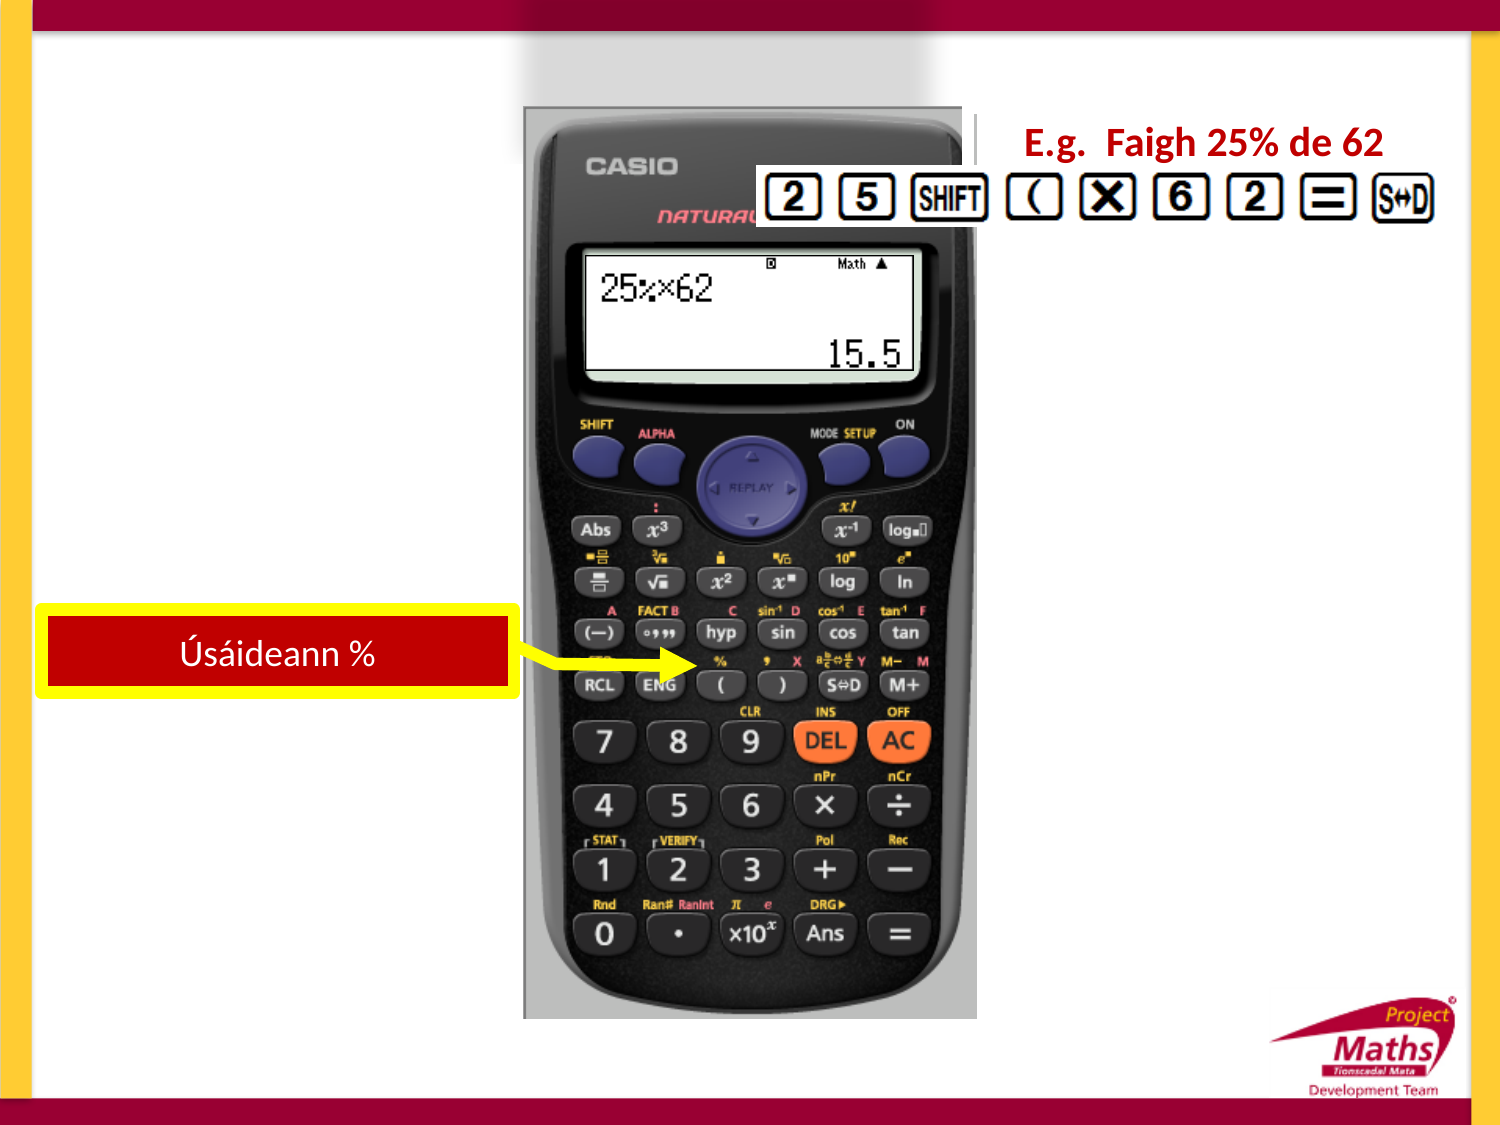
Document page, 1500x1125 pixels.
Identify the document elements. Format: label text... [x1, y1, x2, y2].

text_box E.g. Faigh 25% de 62 [966, 106, 1443, 168]
text_box Úsáideann % [39, 608, 698, 694]
picture [523, 106, 1441, 1019]
picture [1269, 987, 1466, 1098]
